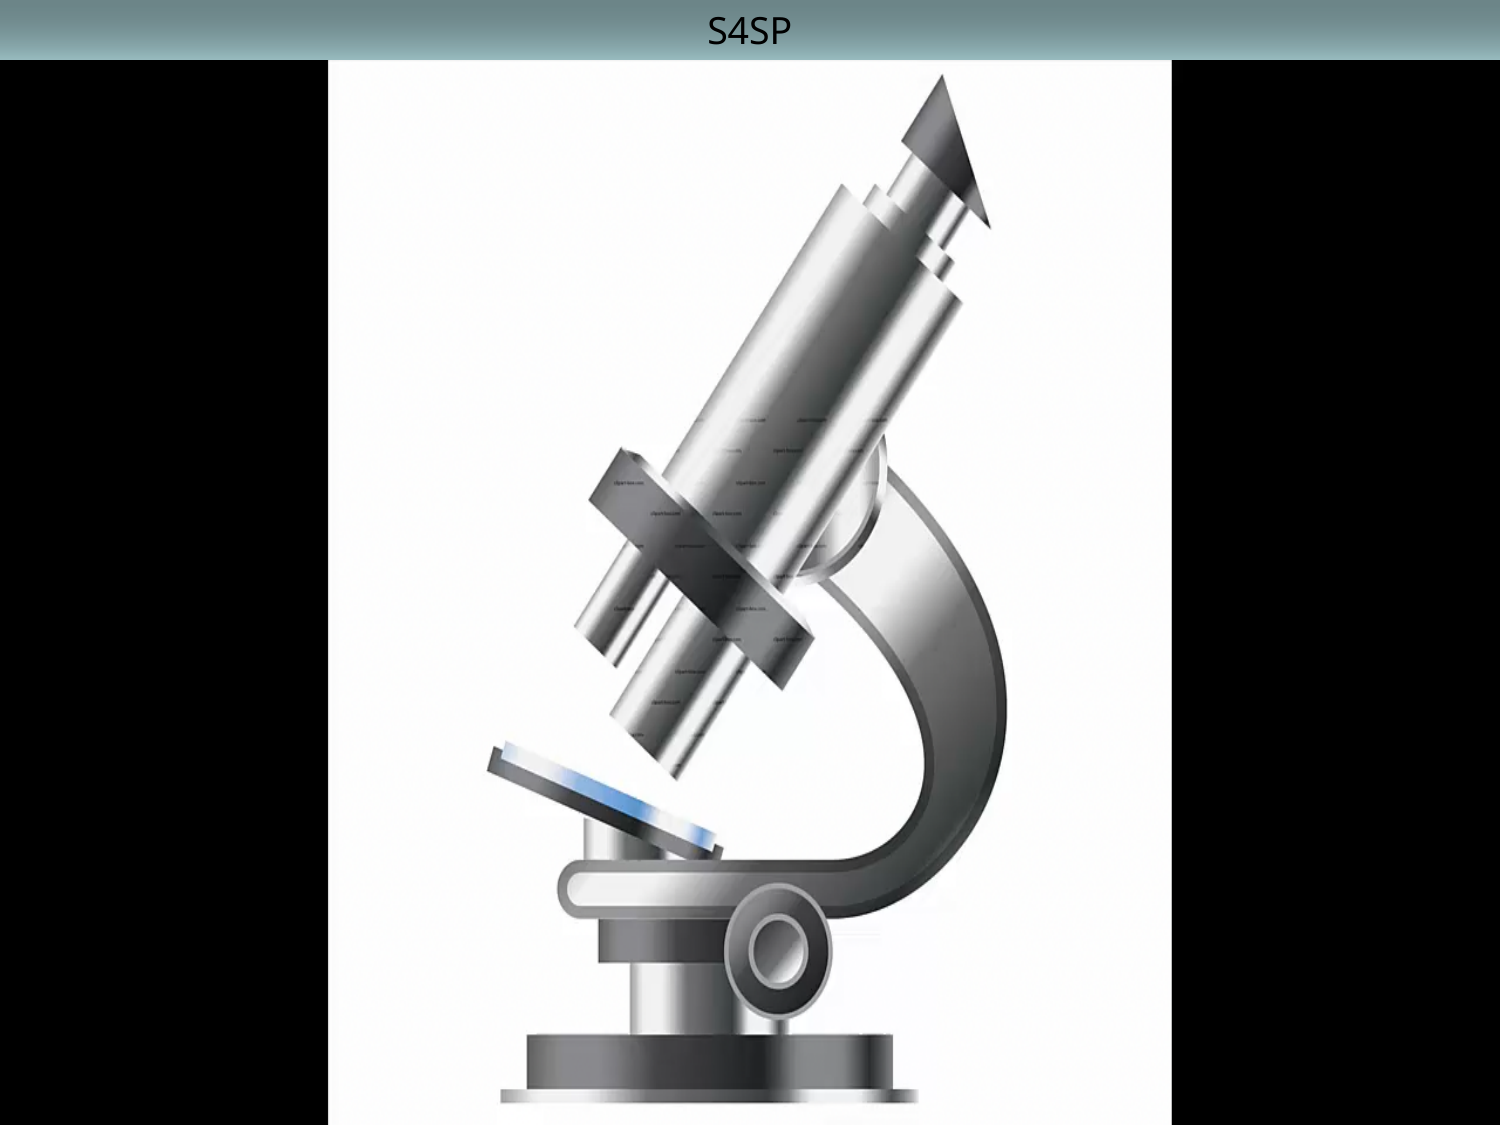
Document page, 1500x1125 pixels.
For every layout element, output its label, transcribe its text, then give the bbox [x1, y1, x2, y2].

text_box S4SP [0, 0, 1500, 59]
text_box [0, 59, 1500, 1125]
